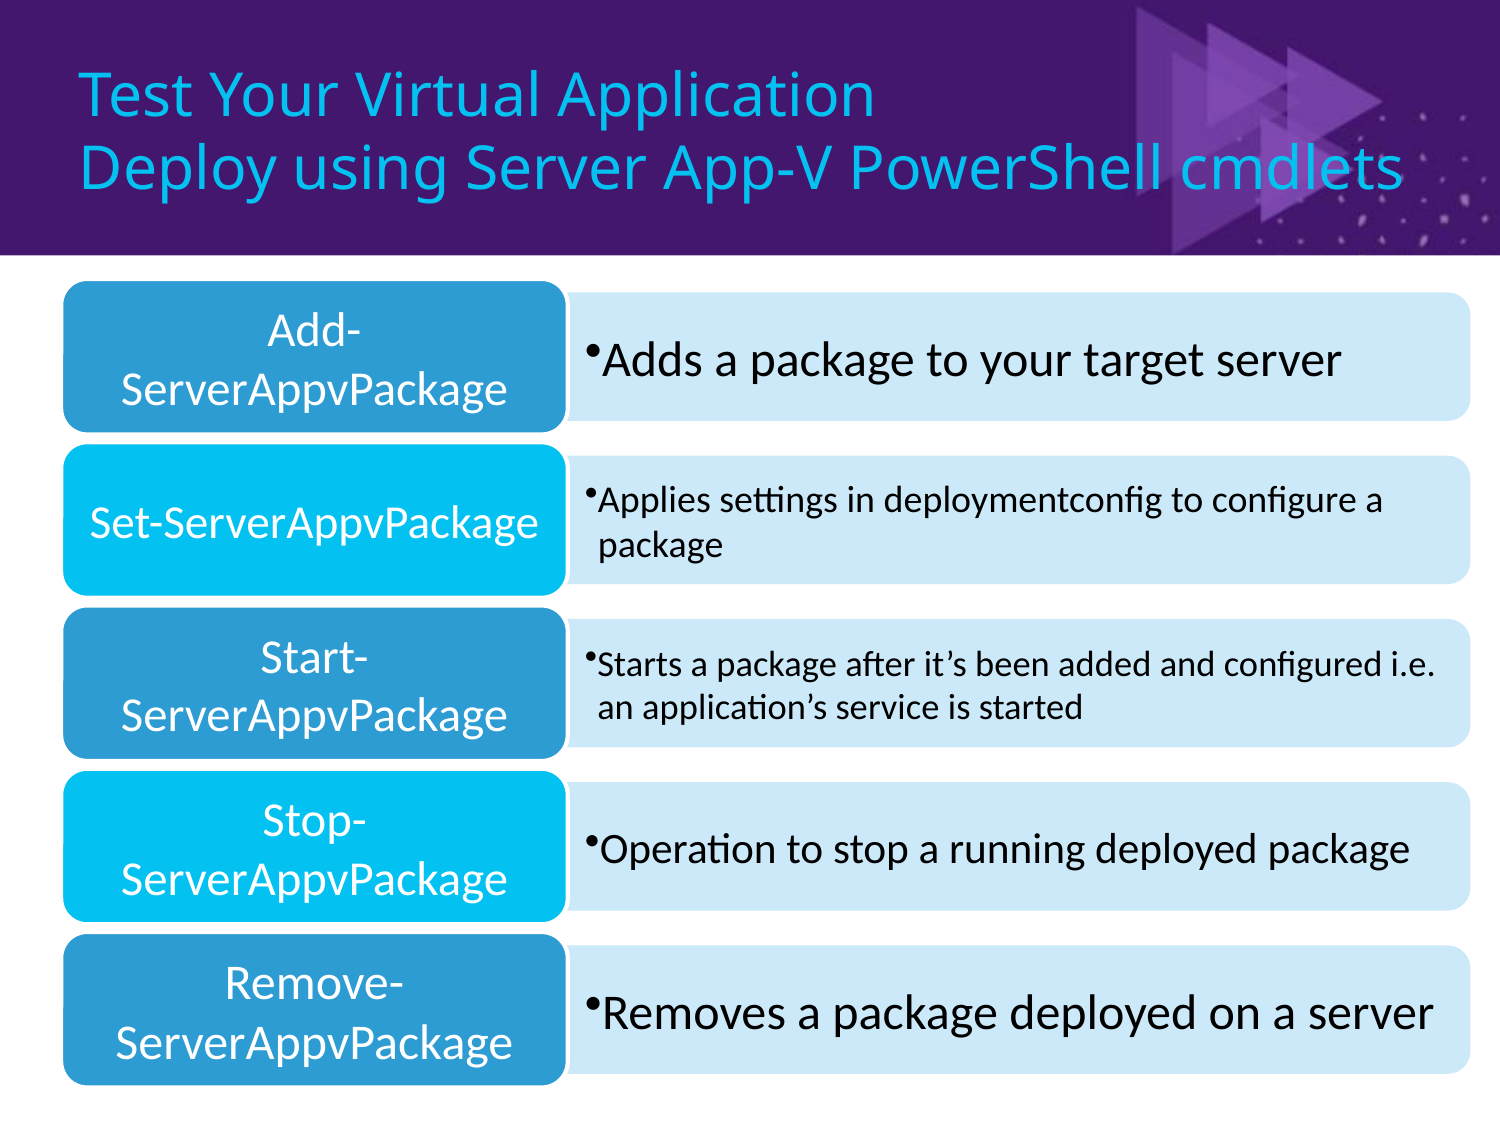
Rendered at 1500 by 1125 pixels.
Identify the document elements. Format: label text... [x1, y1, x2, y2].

picture [0, 0, 1500, 255]
title Test Your Virtual Application Deploy using Server App-V PowerShell cmdlets [63, 37, 1436, 220]
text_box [60, 278, 1469, 1088]
